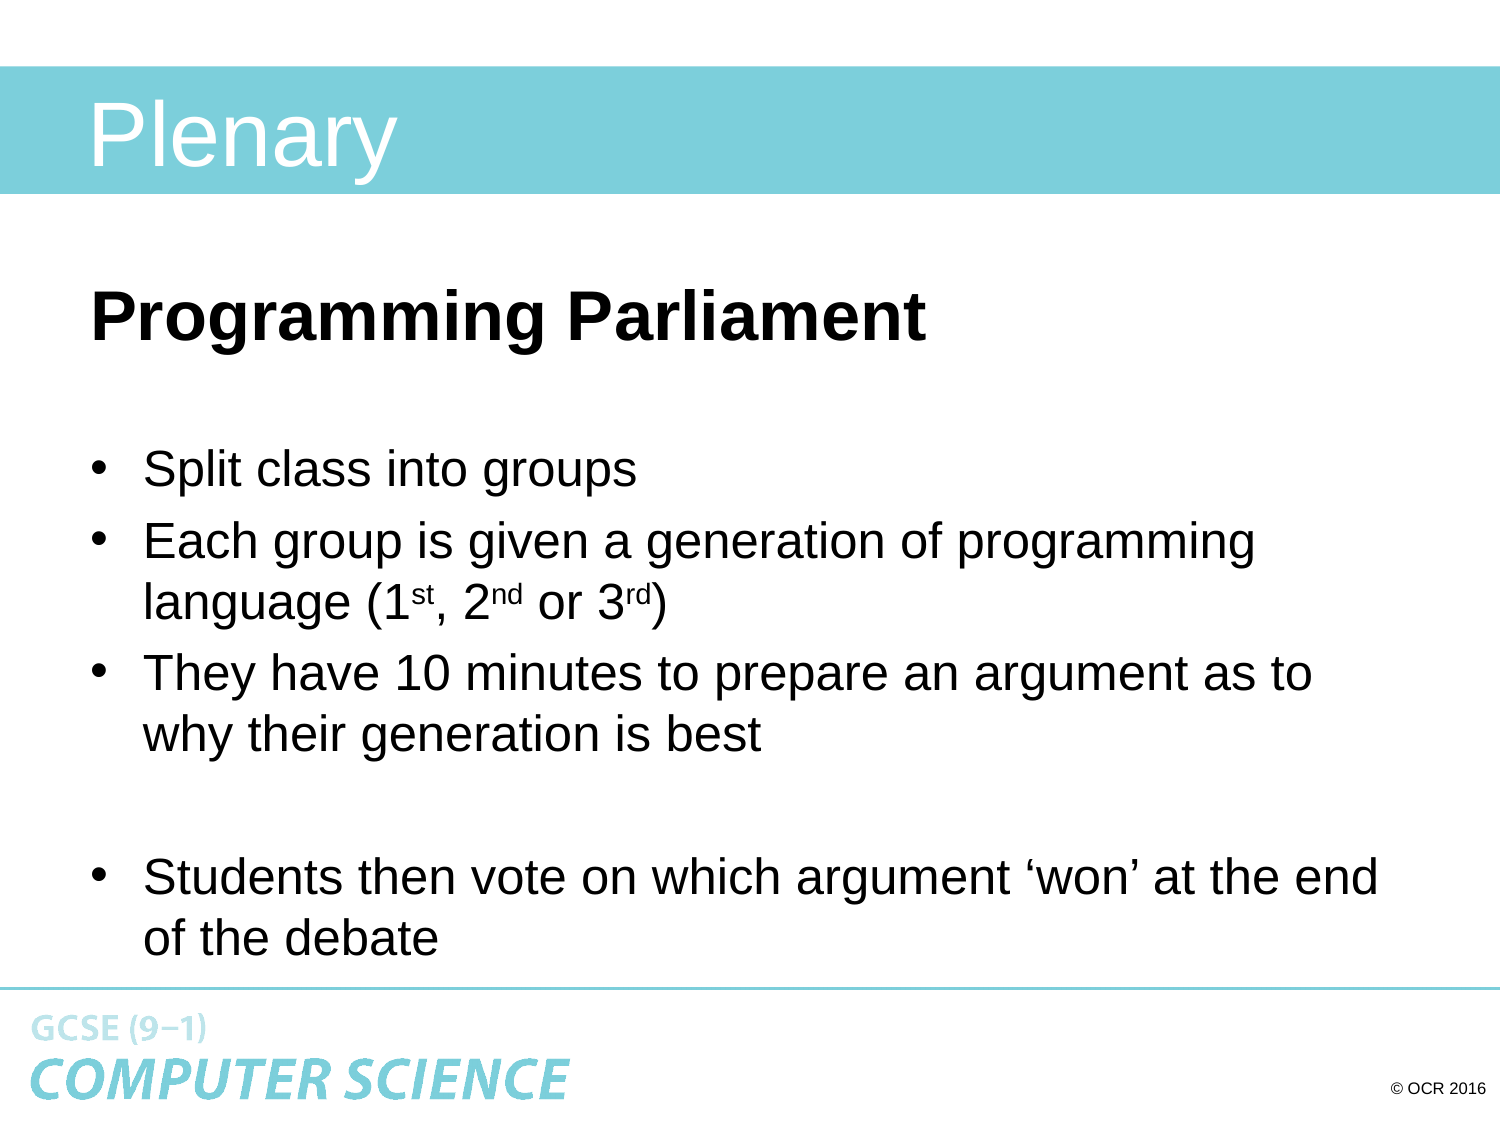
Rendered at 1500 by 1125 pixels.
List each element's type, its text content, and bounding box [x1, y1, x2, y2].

title Plenary [0, 66, 1500, 194]
picture [0, 987, 1500, 1124]
list Programming Parliament Split class into groups Each group is given a generation of programming language (1st, 2nd or 3rd) They have 10 minutes to prepare an argument as to why their generation is best Students then vote on which argument ‘won’ at the end of the debate [75, 262, 1425, 976]
